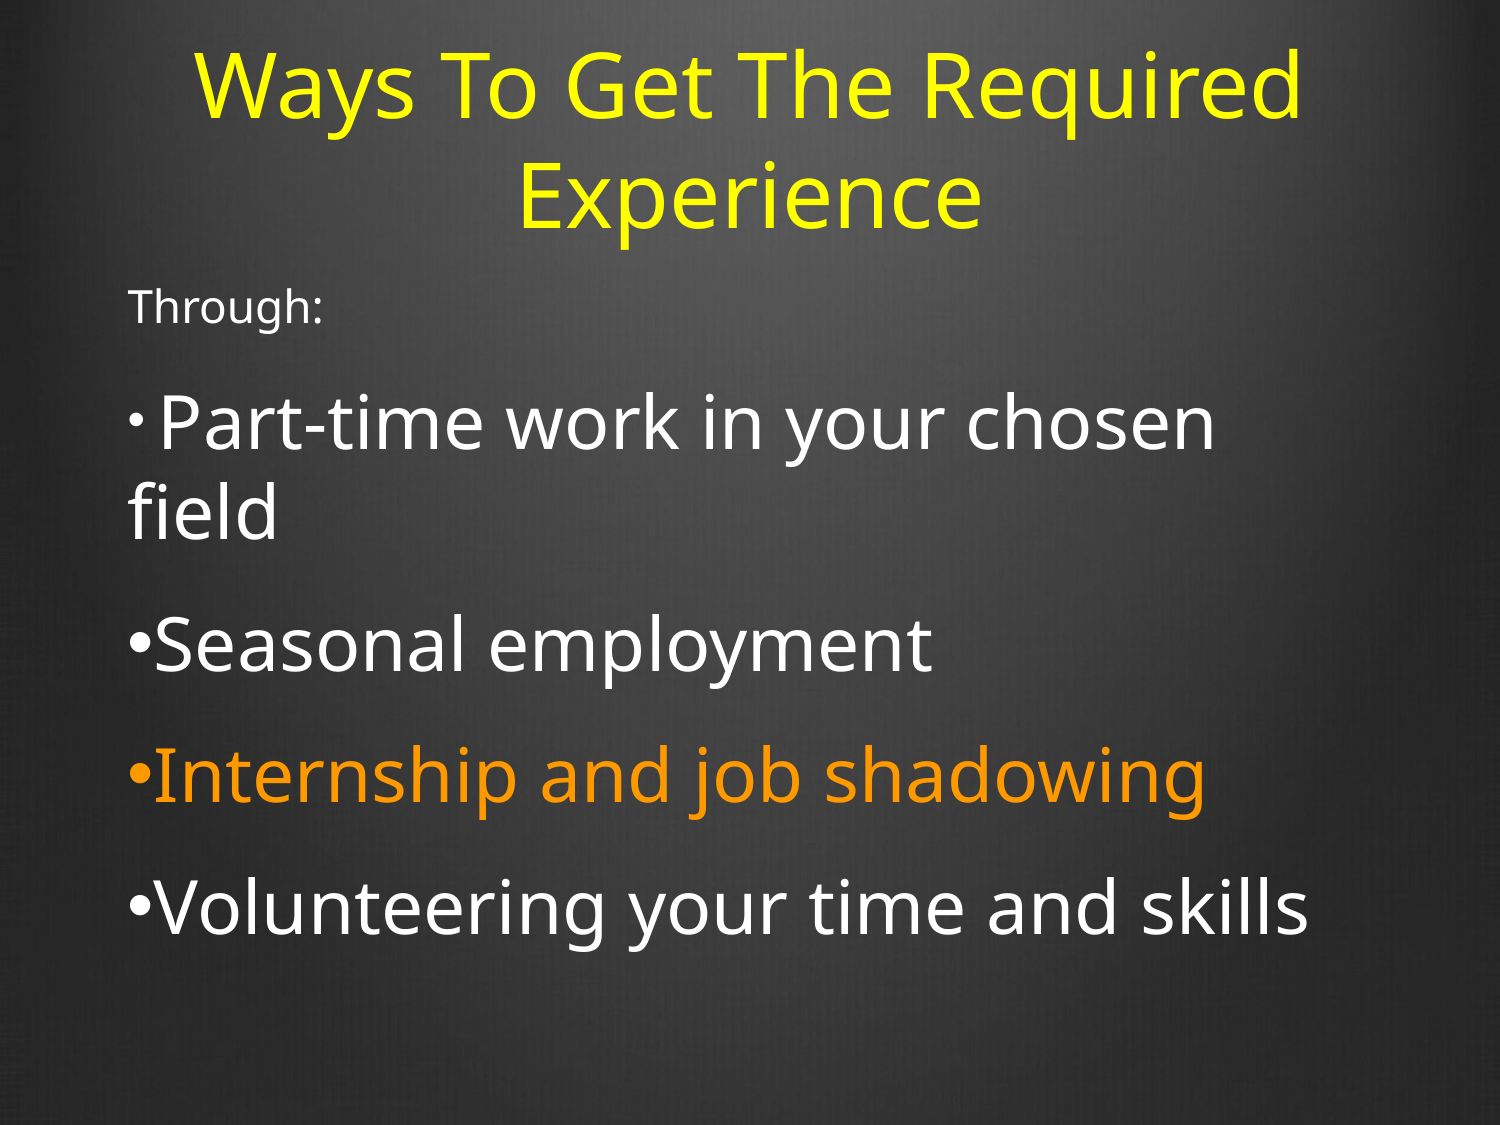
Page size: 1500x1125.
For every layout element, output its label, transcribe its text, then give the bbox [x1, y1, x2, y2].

title Ways To Get The Required Experience [112, 19, 1388, 255]
list Through: Part-time work in your chosen field Seasonal employment Internship and job shadowing Volunteering your time and skills [112, 270, 1388, 969]
